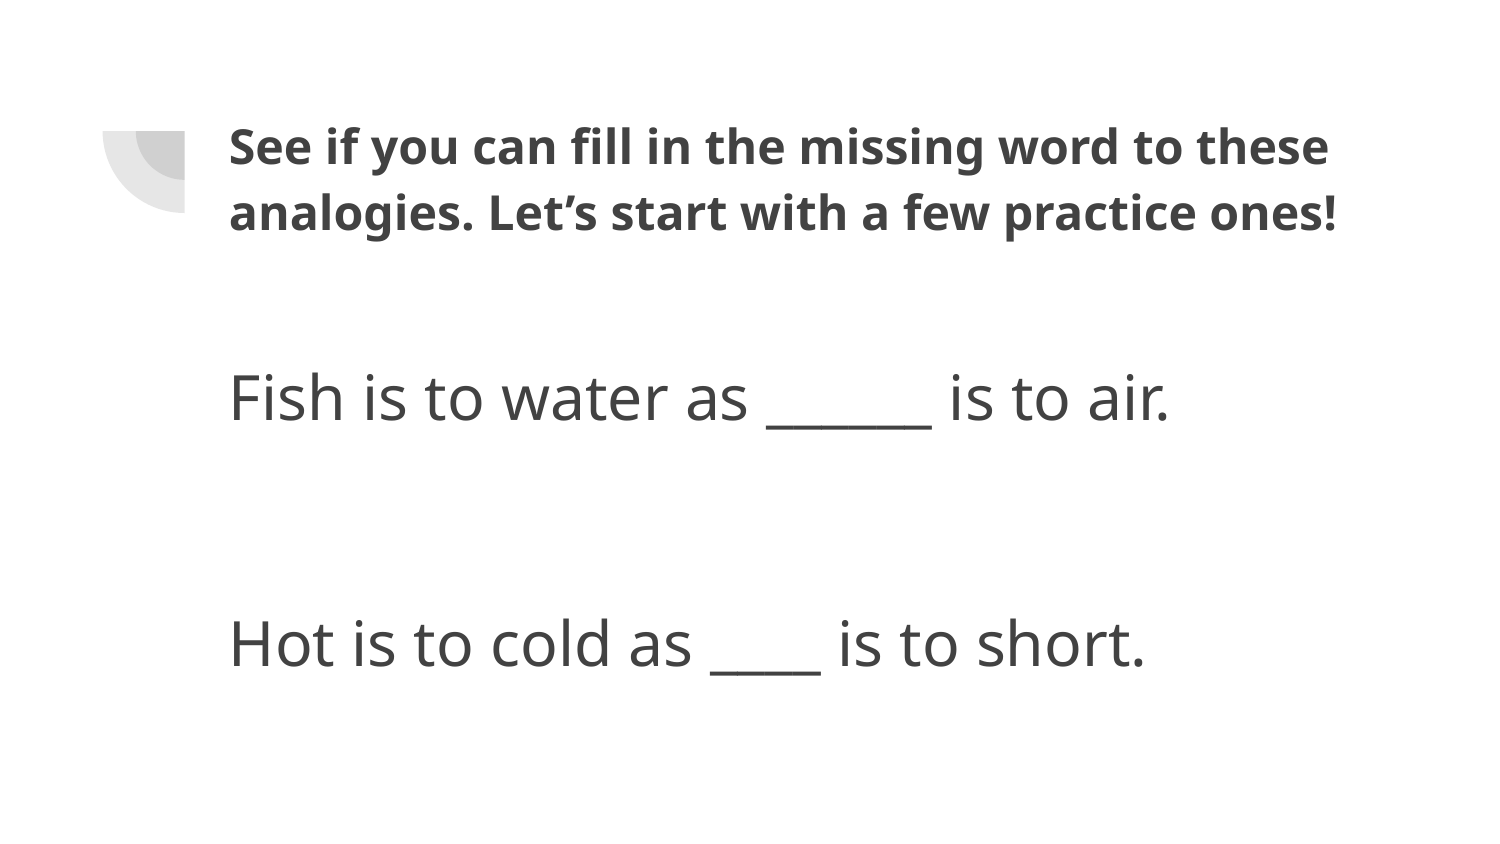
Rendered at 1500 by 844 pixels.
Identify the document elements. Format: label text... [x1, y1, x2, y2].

title See if you can fill in the missing word to these analogies. Let’s start with a few practice ones! [213, 98, 1368, 263]
list Fish is to water as ______ is to air. Hot is to cold as ____ is to short. [213, 326, 1368, 744]
